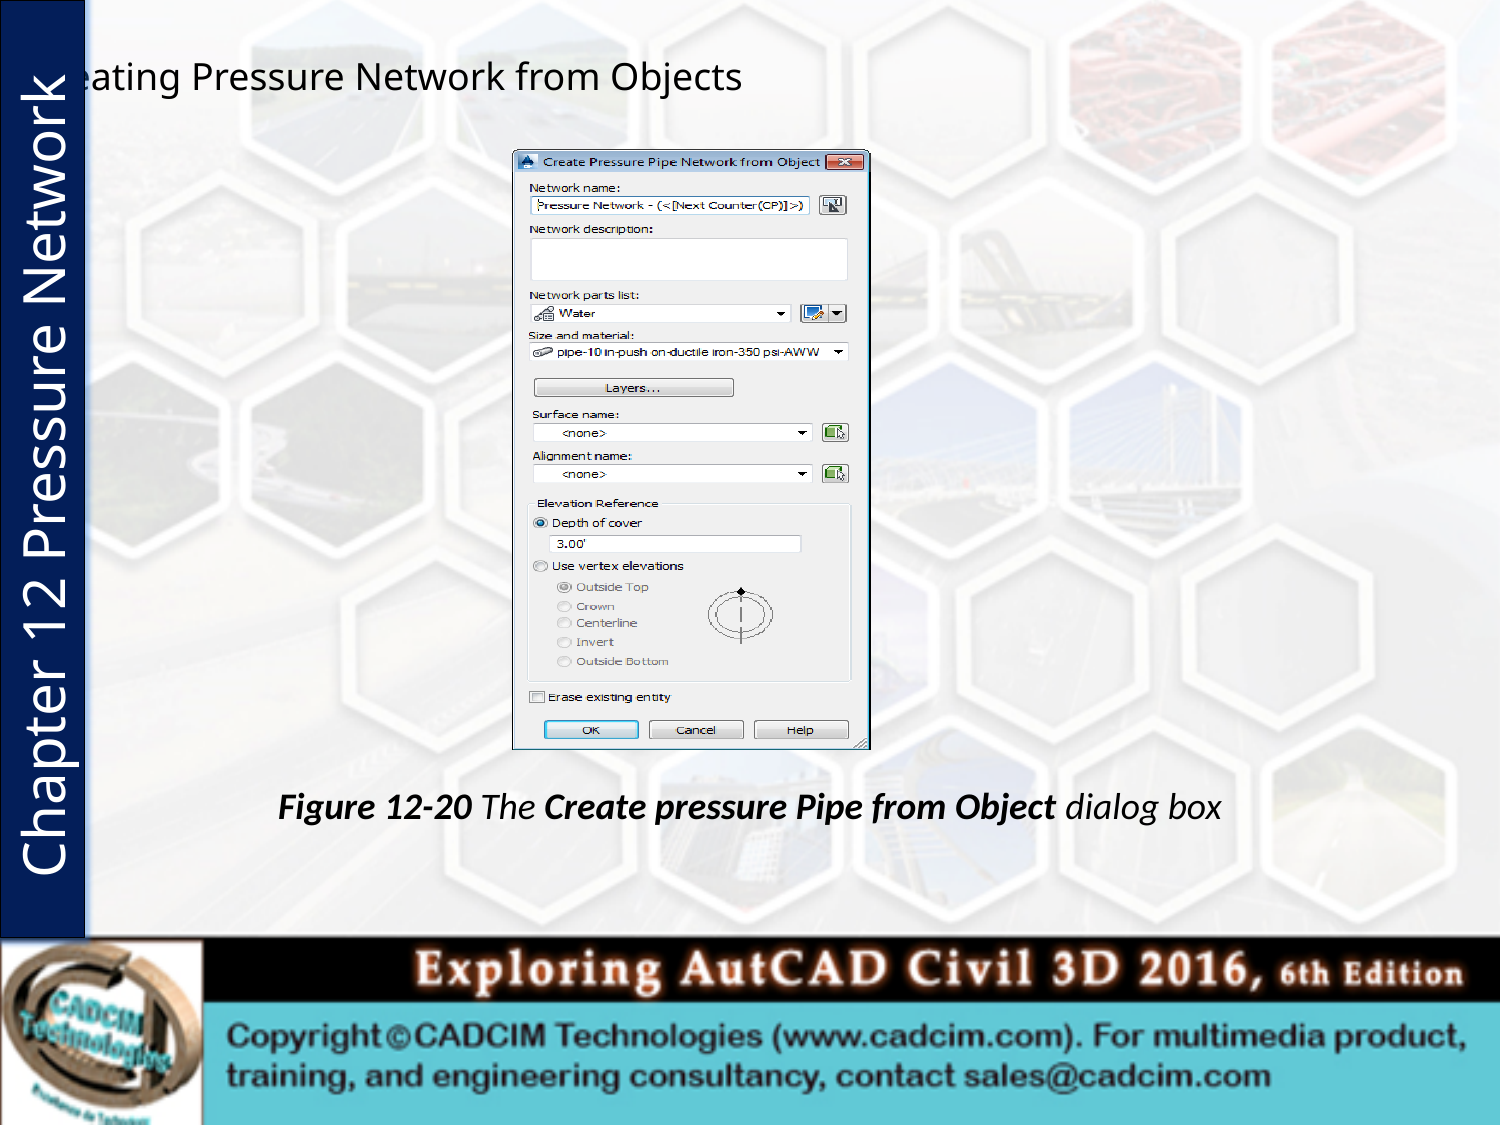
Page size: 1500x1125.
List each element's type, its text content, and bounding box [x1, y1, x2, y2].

subtitle Figure 12-20 The Create pressure Pipe from Object dialog box [225, 774, 1275, 875]
picture [0, 0, 1500, 1125]
text_box Chapter 12 Pressure Network [0, 0, 85, 938]
title Creating Pressure Network from Objects [95, 0, 775, 150]
